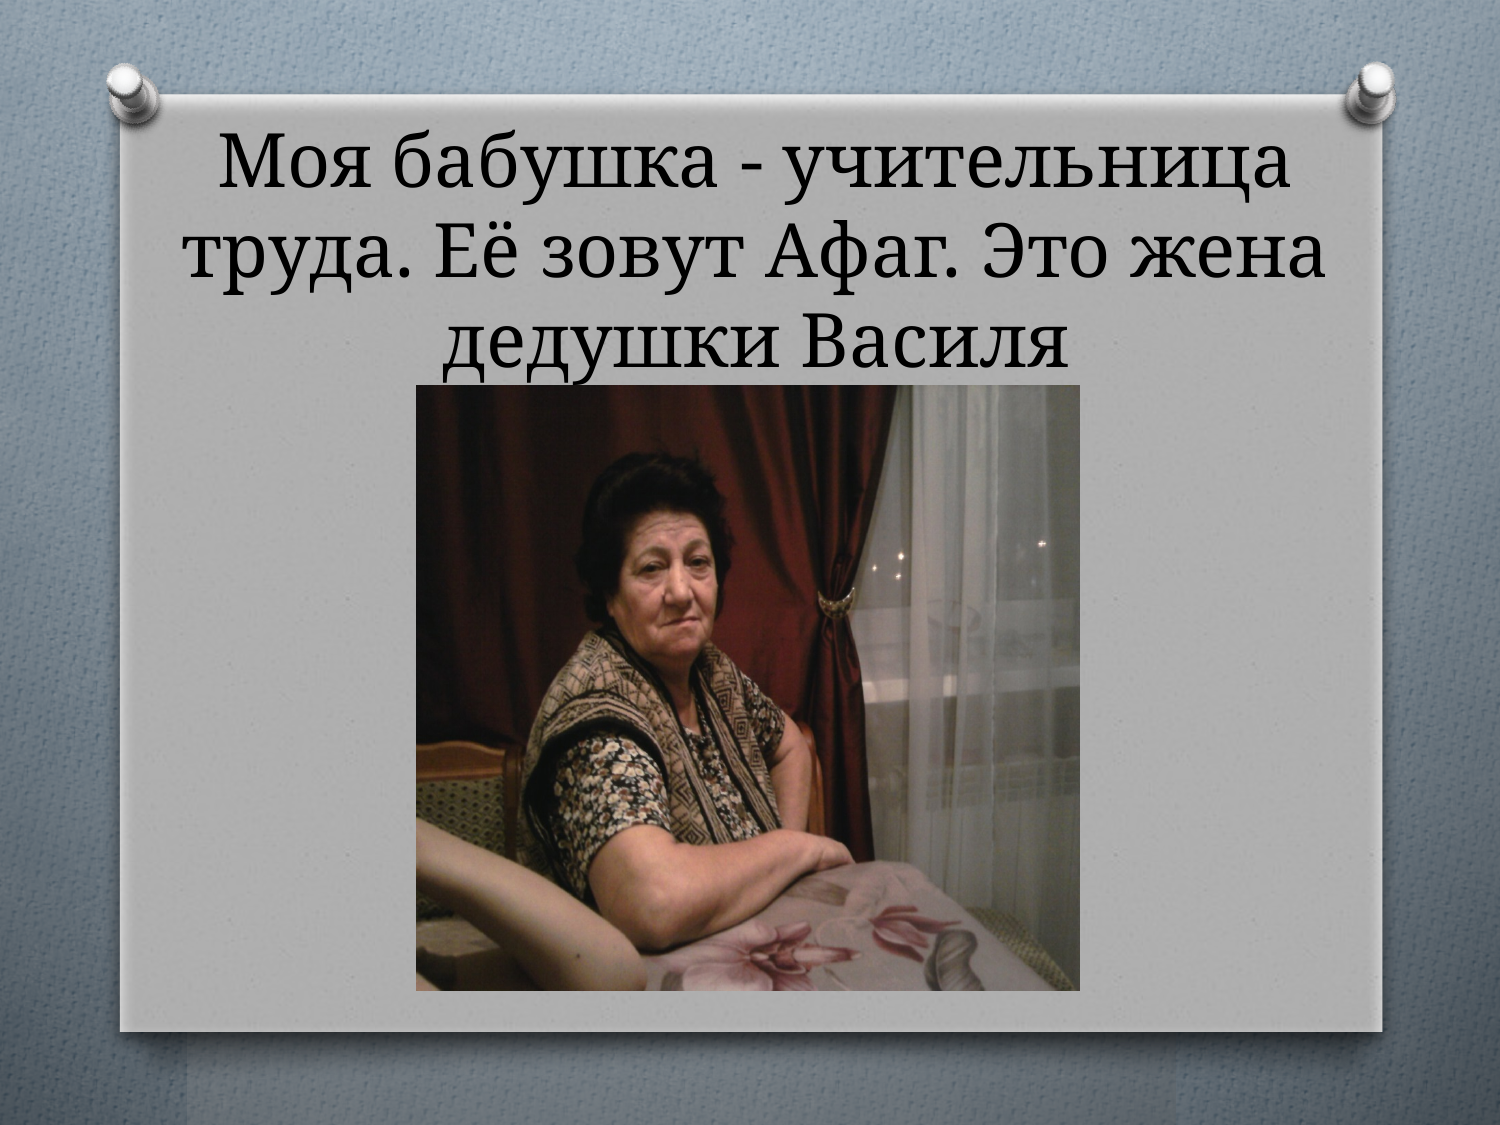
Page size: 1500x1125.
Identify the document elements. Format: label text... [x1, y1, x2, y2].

title Моя бабушка - учительница труда. Её зовут Афаг. Это жена дедушки Василя [100, 137, 1412, 359]
picture [416, 385, 1080, 991]
picture [75, 29, 198, 137]
picture [1317, 35, 1439, 137]
